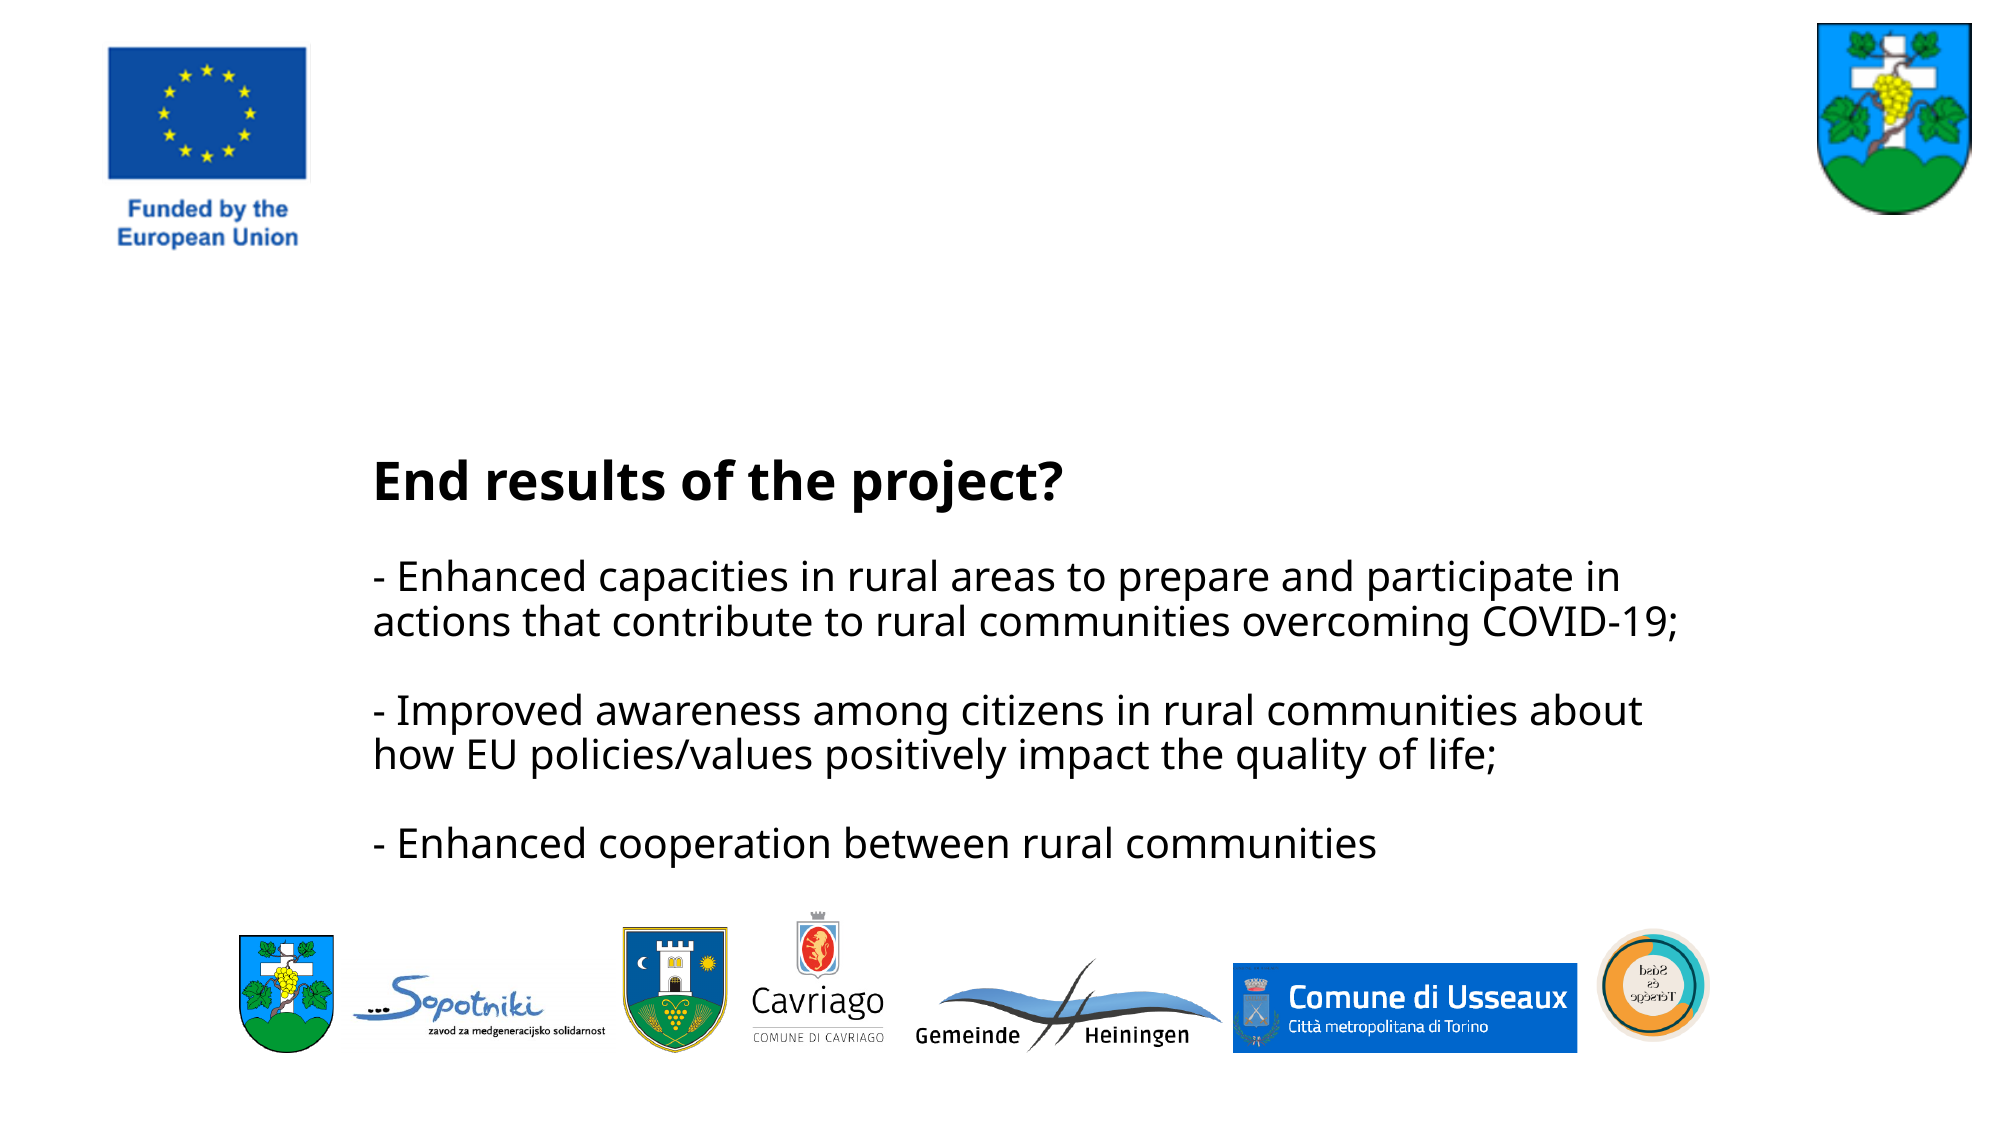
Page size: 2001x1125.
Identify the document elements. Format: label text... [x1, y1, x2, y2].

picture [239, 900, 1761, 1054]
title End results of the project? - Enhanced capacities in rural areas to prepare and participate in actions that contribute to rural communities overcoming COVID-19; - Improved awareness among citizens in rural communities about how EU policies/values positively impact the quality of life; - Enhanced cooperation between rural communities [357, 438, 2000, 1054]
picture [85, 23, 330, 271]
picture [1817, 23, 1972, 215]
